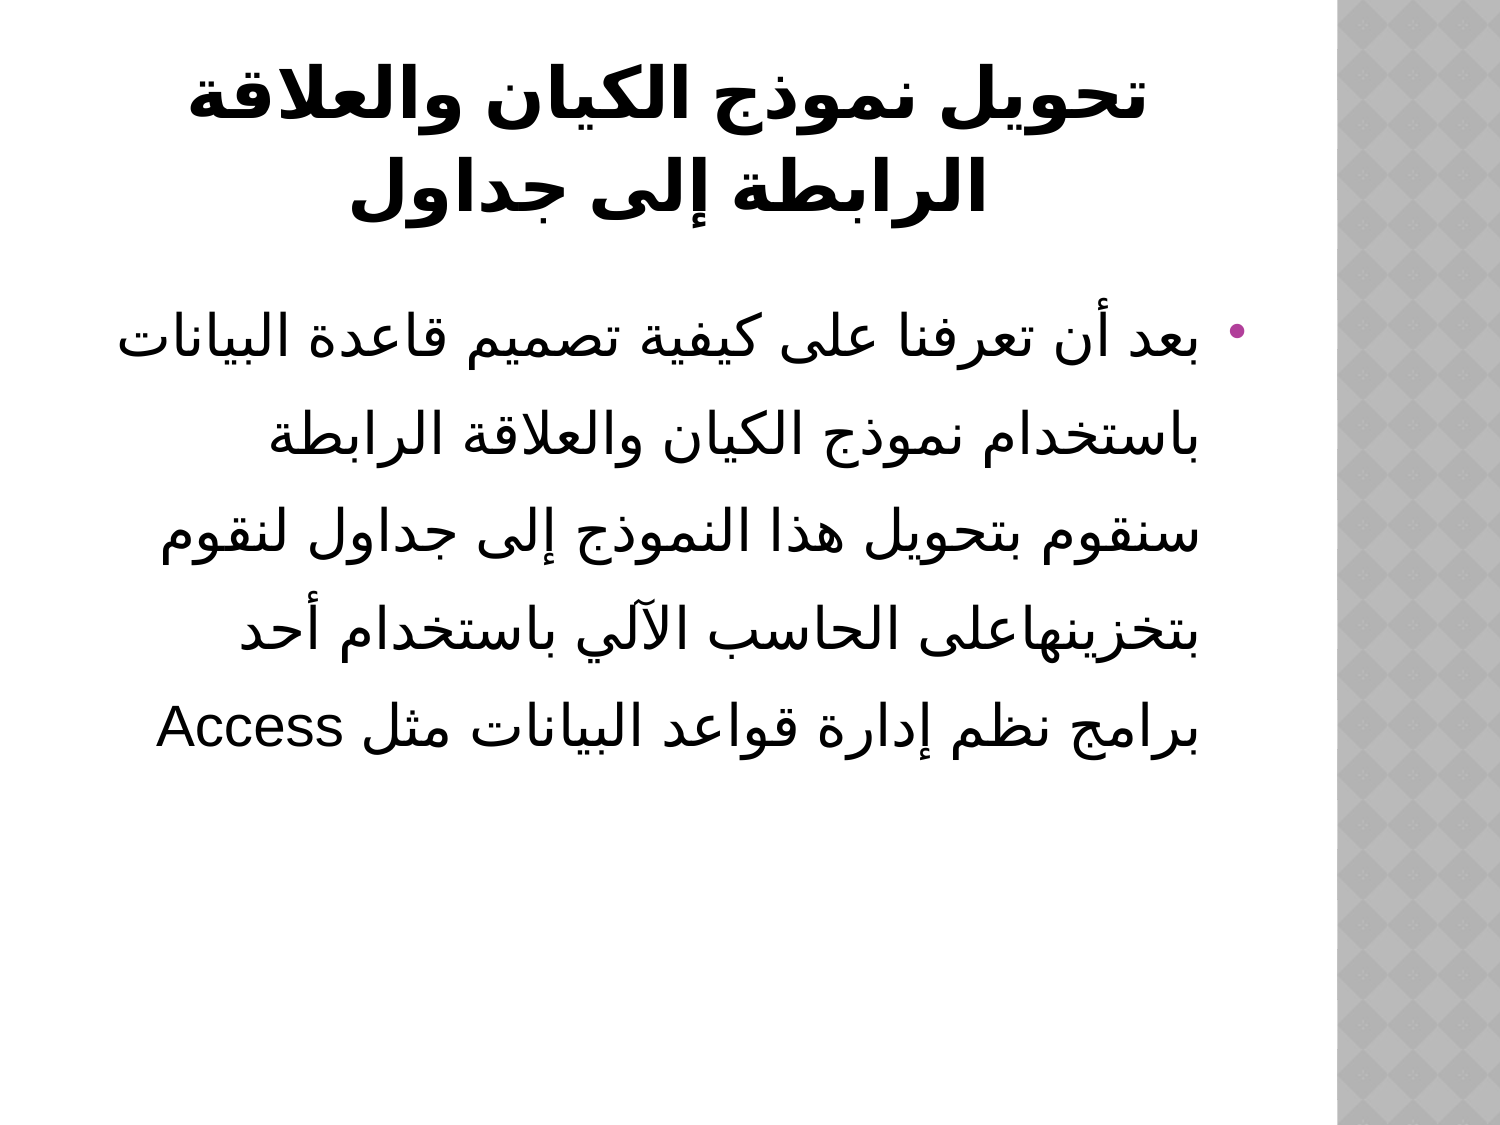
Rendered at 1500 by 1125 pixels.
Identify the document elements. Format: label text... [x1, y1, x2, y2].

list بعد أن تعرفنا على كيفية تصميم قاعدة البيانات باستخدام نموذج الكيان والعلاقة الرابطة سنقوم بتحويل هذا النموذج إلى جداول لنقوم بتخزينهاعلى الحاسب الآلي باستخدام أحد برامج نظم إدارة قواعد البيانات مثل Access [75, 264, 1263, 1059]
title تحويل نموذج الكيان والعلاقة الرابطة إلى جداول [75, 52, 1263, 240]
